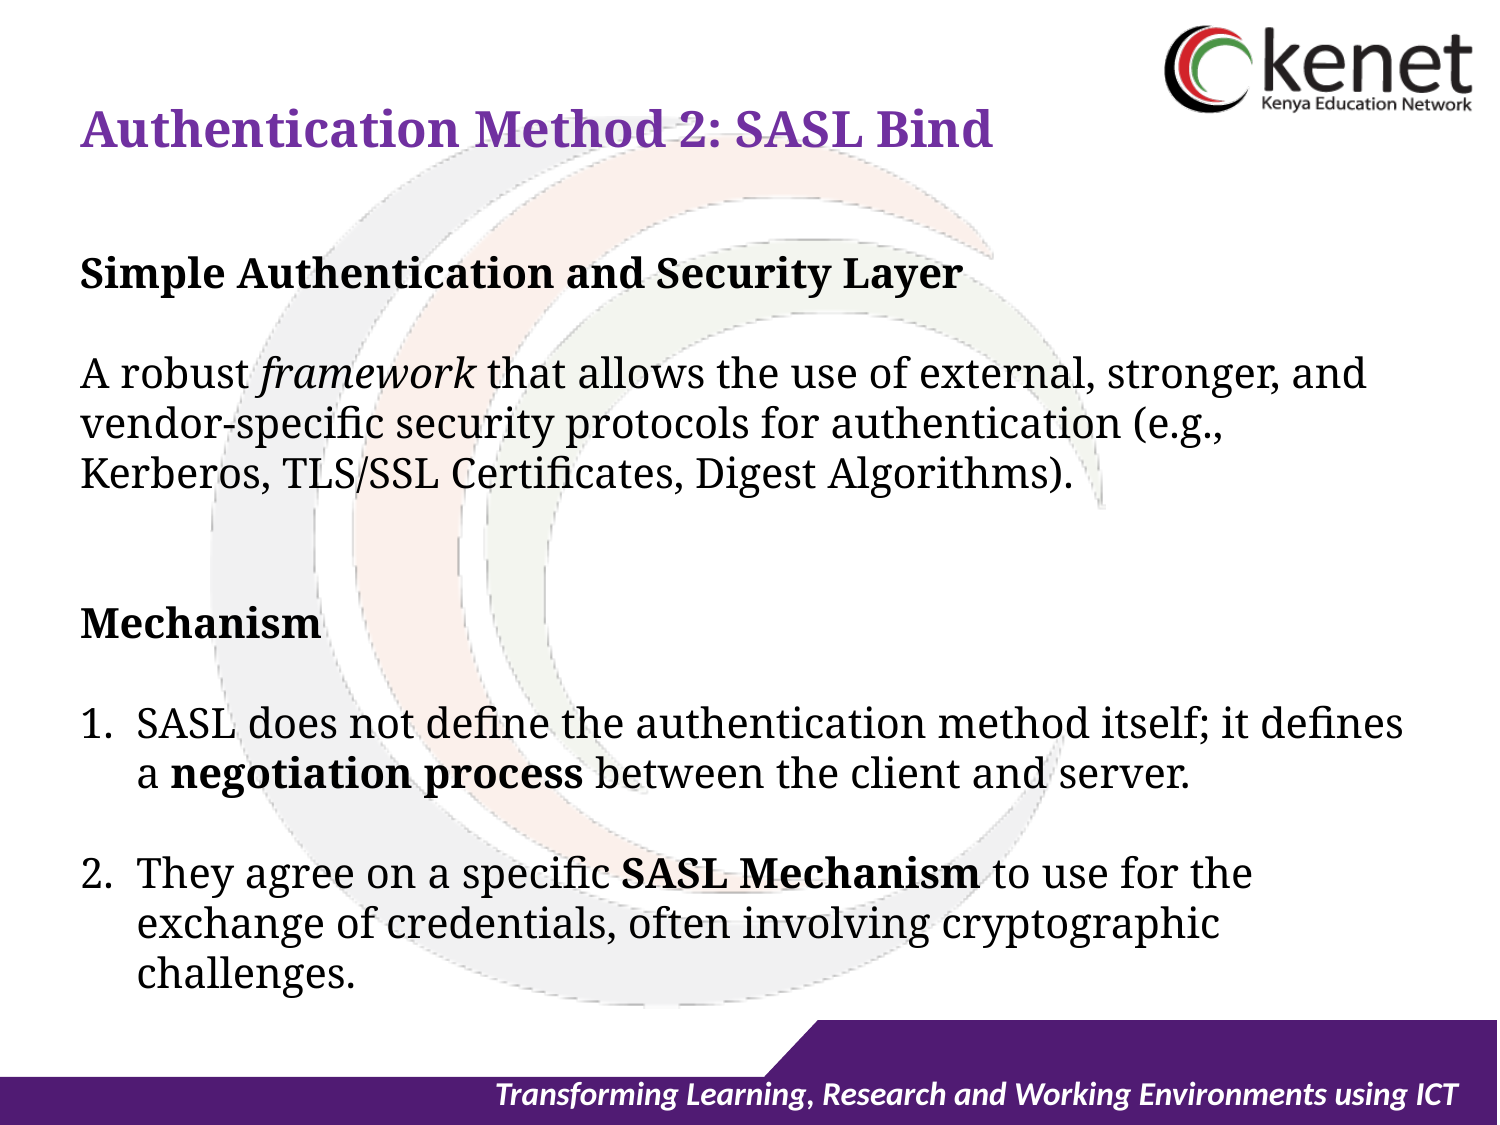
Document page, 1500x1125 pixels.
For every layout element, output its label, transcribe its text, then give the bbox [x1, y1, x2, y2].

text_box Transforming Learning, Research and Working Environments using ICT [479, 1065, 1485, 1125]
text_box Authentication Method 2: SASL Bind Simple Authentication and Security Layer A robust framework that allows the use of external, stronger, and vendor-specific security protocols for authentication (e.g., Kerberos, TLS/SSL Certificates, Digest Algorithms). Mechanism SASL does not define the authentication method itself; it defines a negotiation process between the client and server. They agree on a specific SASL Mechanism to use for the exchange of credentials, often involving cryptographic challenges. [65, 89, 1430, 1050]
picture [1163, 11, 1477, 117]
text_box [0, 1076, 479, 1125]
picture [210, 116, 1107, 1009]
text_box [775, 1020, 1497, 1125]
